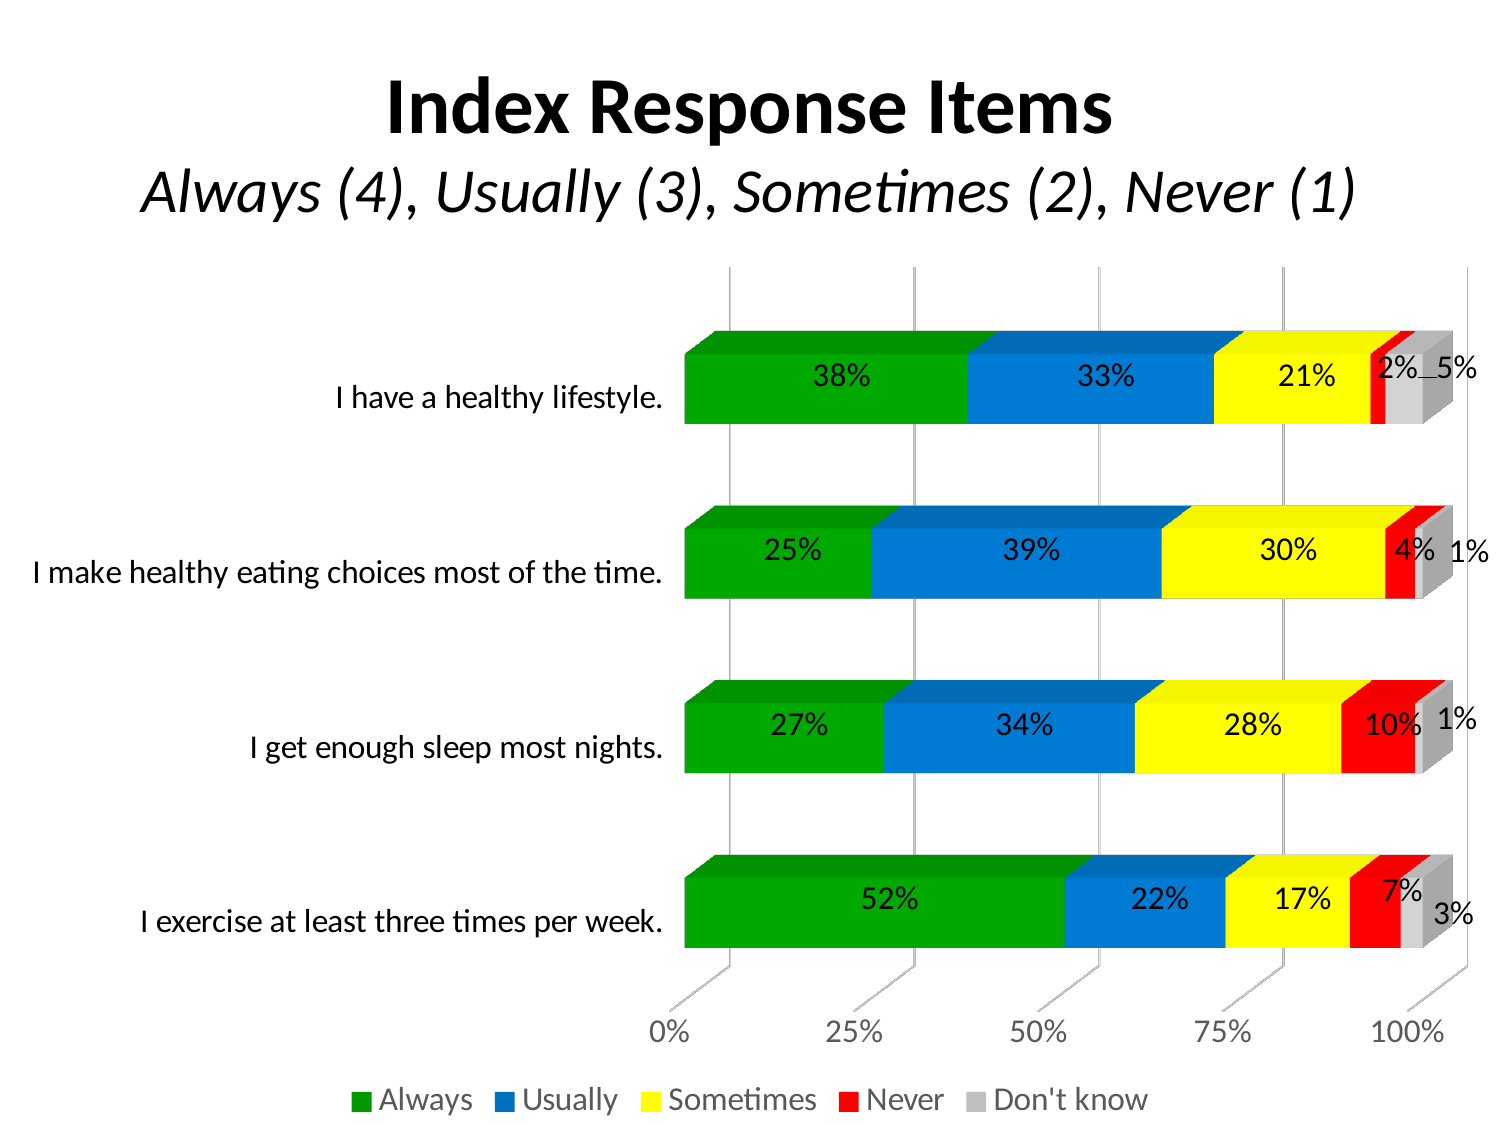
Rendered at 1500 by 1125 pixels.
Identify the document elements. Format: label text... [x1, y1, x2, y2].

chart [0, 249, 1500, 1125]
title Index Response Items Always (4), Usually (3), Sometimes (2), Never (1) [0, 45, 1500, 233]
